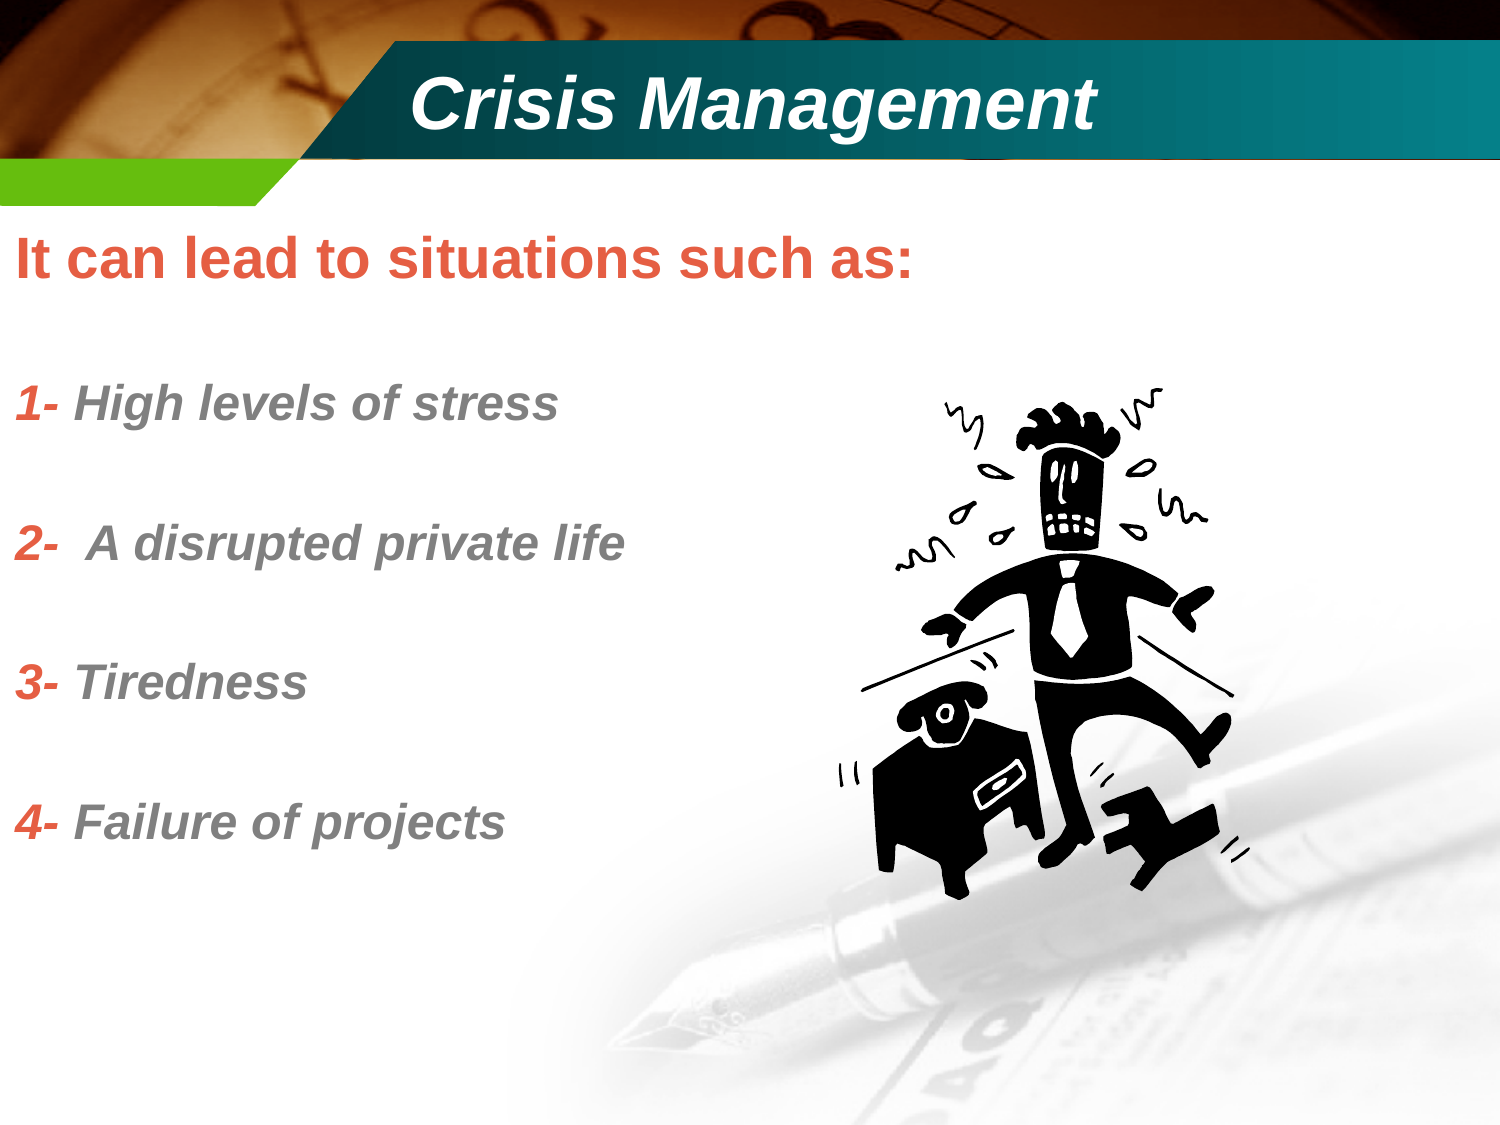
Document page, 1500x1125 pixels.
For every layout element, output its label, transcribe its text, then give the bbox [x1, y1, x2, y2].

title Crisis Management [394, 37, 1433, 163]
picture [837, 387, 1251, 901]
picture [0, 0, 1500, 158]
list It can lead to situations such as: 1- High levels of stress 2- A disrupted private life 3- Tiredness 4- Failure of projects [0, 212, 1500, 1125]
